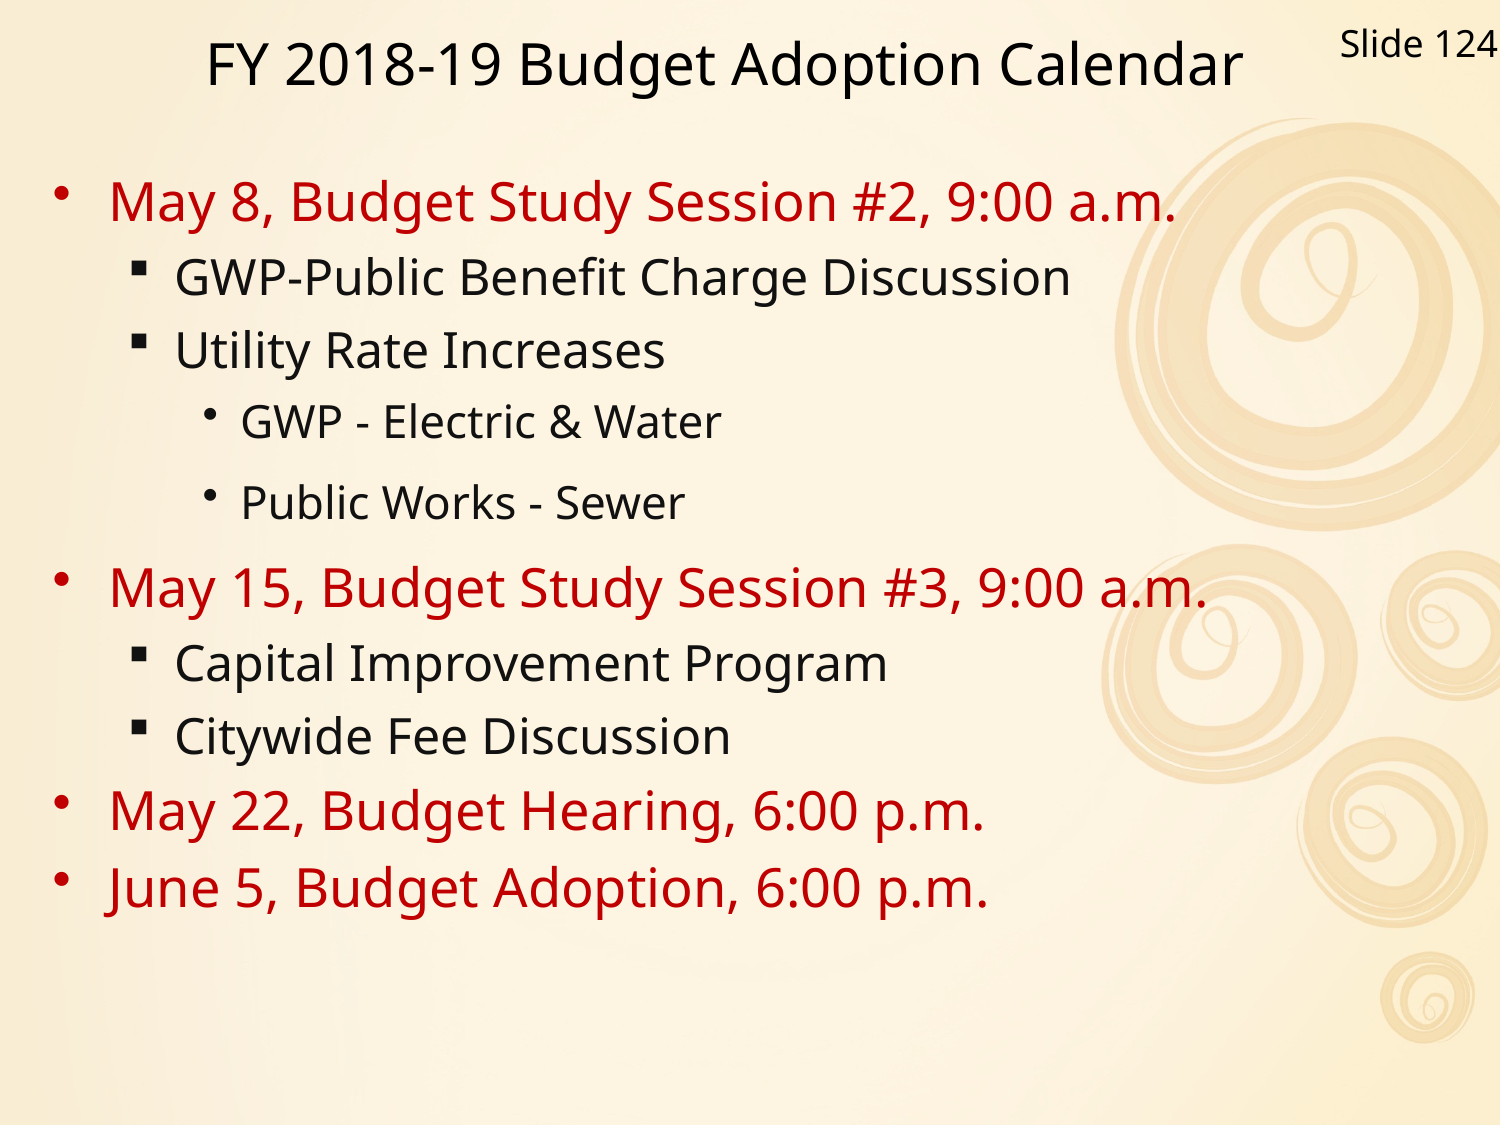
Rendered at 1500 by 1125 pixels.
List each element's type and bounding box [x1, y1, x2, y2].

text_box [1325, 12, 1500, 88]
list [37, 125, 1450, 1075]
title [24, 12, 1425, 113]
picture [0, 0, 1500, 1125]
